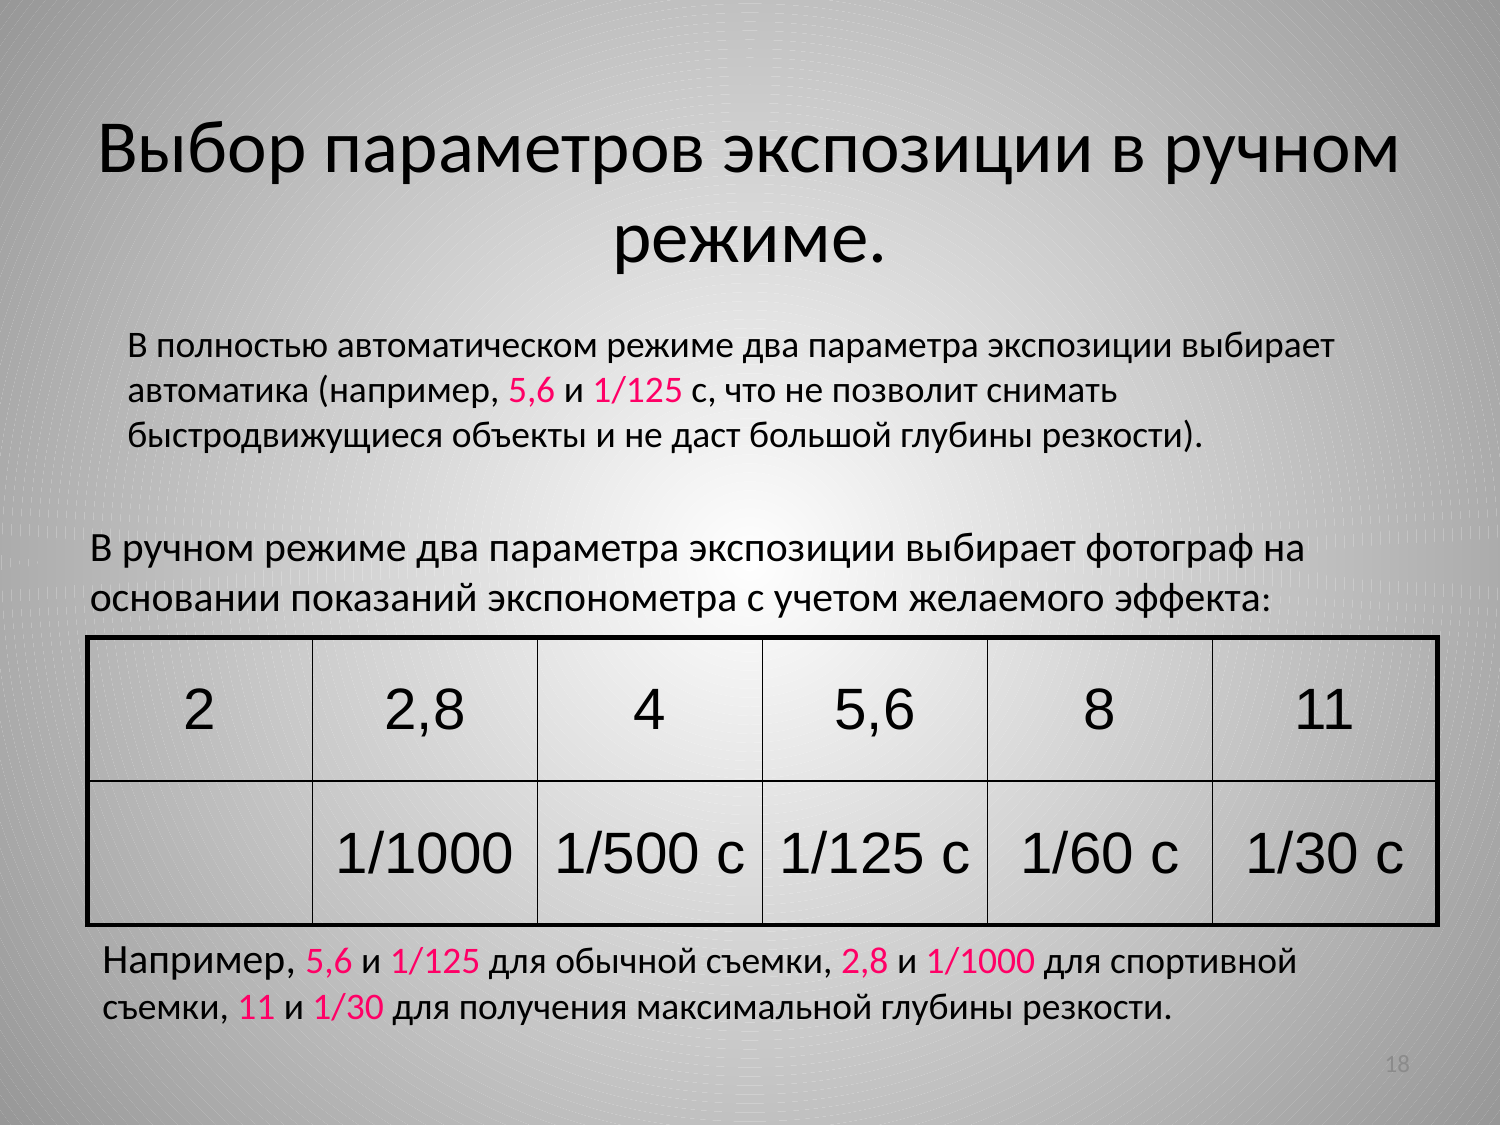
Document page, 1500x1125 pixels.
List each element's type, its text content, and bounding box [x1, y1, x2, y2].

table_header 2,8 [313, 640, 537, 780]
table_cell 1/1000 [313, 782, 537, 923]
table_cell 1/125 с [763, 782, 987, 923]
table_cell 1/30 с [1213, 782, 1435, 923]
table_header 11 [1213, 640, 1435, 780]
table_header 8 [988, 640, 1212, 780]
slide_number 18 [1074, 1035, 1425, 1100]
table_header 2 [90, 640, 312, 780]
text_box Например, 5,6 и 1/125 для обычной съемки, 2,8 и 1/1000 для спортивной съемки, 11 и 1/30 для получения максимальной глубины резкости. [87, 924, 1438, 1035]
table_cell 1/500 с [538, 782, 762, 923]
title Выбор параметров экспозиции в ручном режиме. [75, 75, 1425, 300]
table_header 4 [538, 640, 762, 780]
text_box В полностью автоматическом режиме два параметра экспозиции выбирает автоматика (например, 5,6 и 1/125 с, что не позволит снимать быстродвижущиеся объекты и не даст большой глубины резкости). [112, 312, 1450, 463]
table_cell [90, 782, 312, 923]
text_box В ручном режиме два параметра экспозиции выбирает фотограф на основании показаний экспонометра с учетом желаемого эффекта: [75, 512, 1450, 628]
table_cell 1/60 с [988, 782, 1212, 923]
table_header 5,6 [763, 640, 987, 780]
